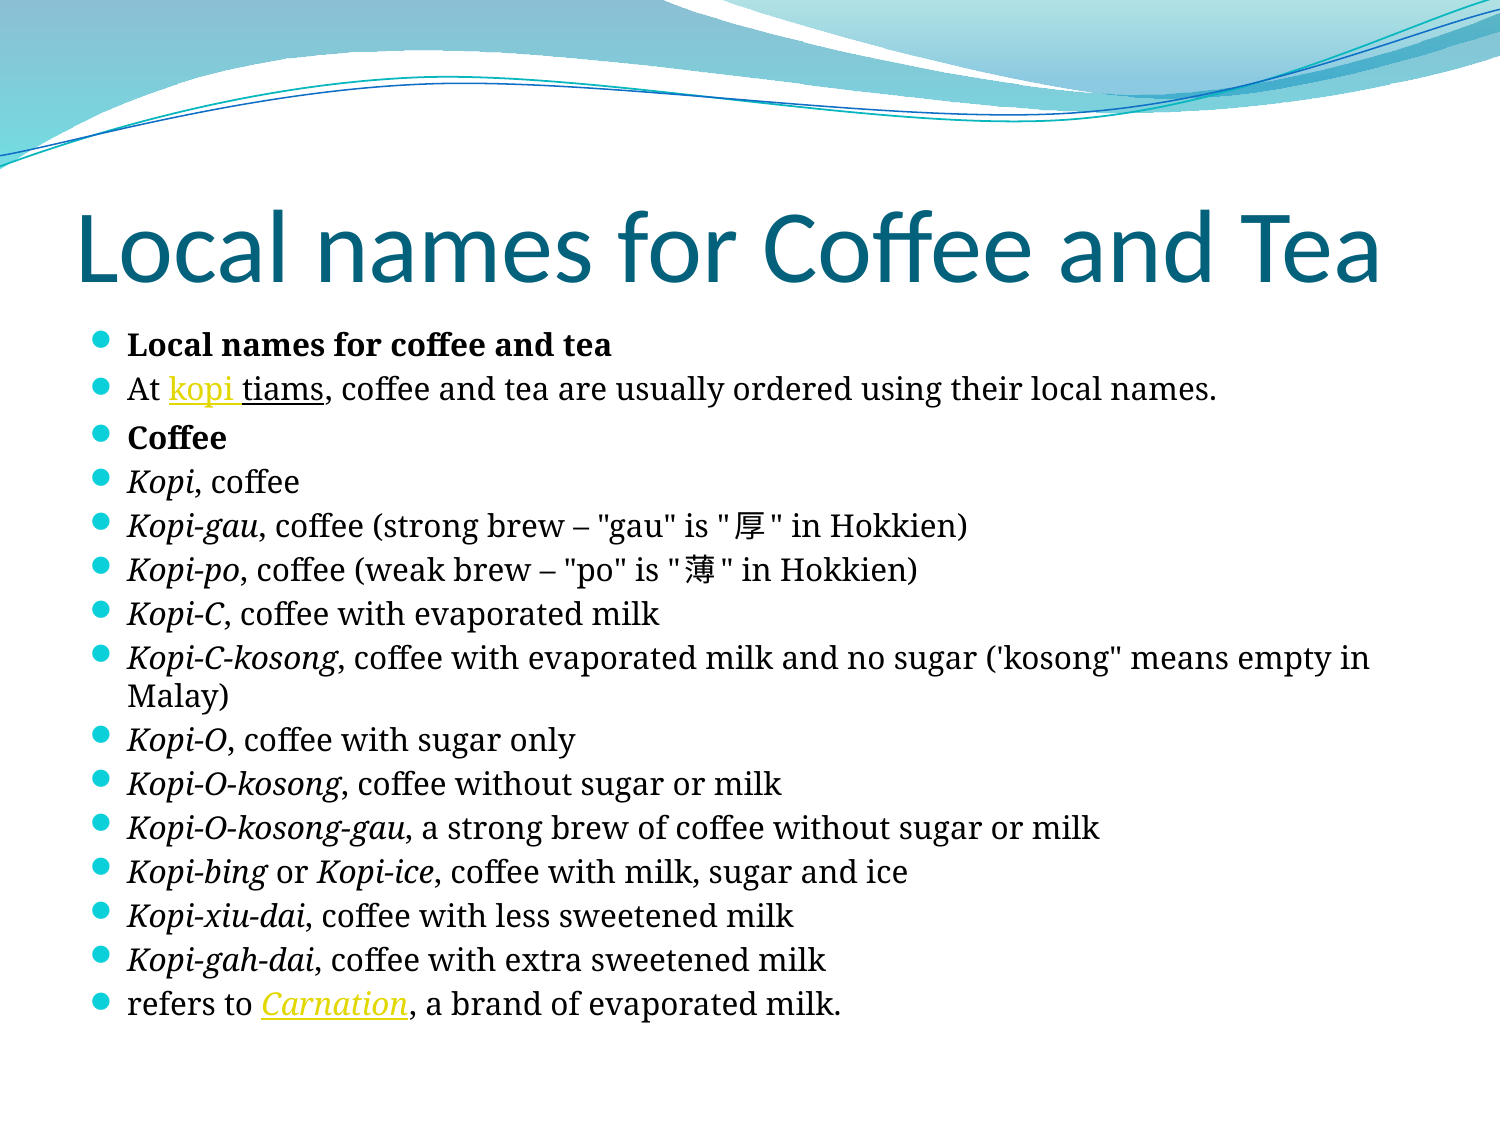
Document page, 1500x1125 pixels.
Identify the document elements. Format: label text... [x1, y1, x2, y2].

list Local names for coffee and tea At kopi tiams, coffee and tea are usually ordered using their local names. Coffee Kopi, coffee Kopi-gau, coffee (strong brew – "gau" is "厚" in Hokkien) Kopi-po, coffee (weak brew – "po" is "薄" in Hokkien) Kopi-C, coffee with evaporated milk Kopi-C-kosong, coffee with evaporated milk and no sugar ('kosong" means empty in Malay) Kopi-O, coffee with sugar only Kopi-O-kosong, coffee without sugar or milk Kopi-O-kosong-gau, a strong brew of coffee without sugar or milk Kopi-bing or Kopi-ice, coffee with milk, sugar and ice Kopi-xiu-dai, coffee with less sweetened milk Kopi-gah-dai, coffee with extra sweetened milk refers to Carnation, a brand of evaporated milk. [75, 317, 1425, 1038]
title Local names for Coffee and Tea [75, 115, 1425, 303]
